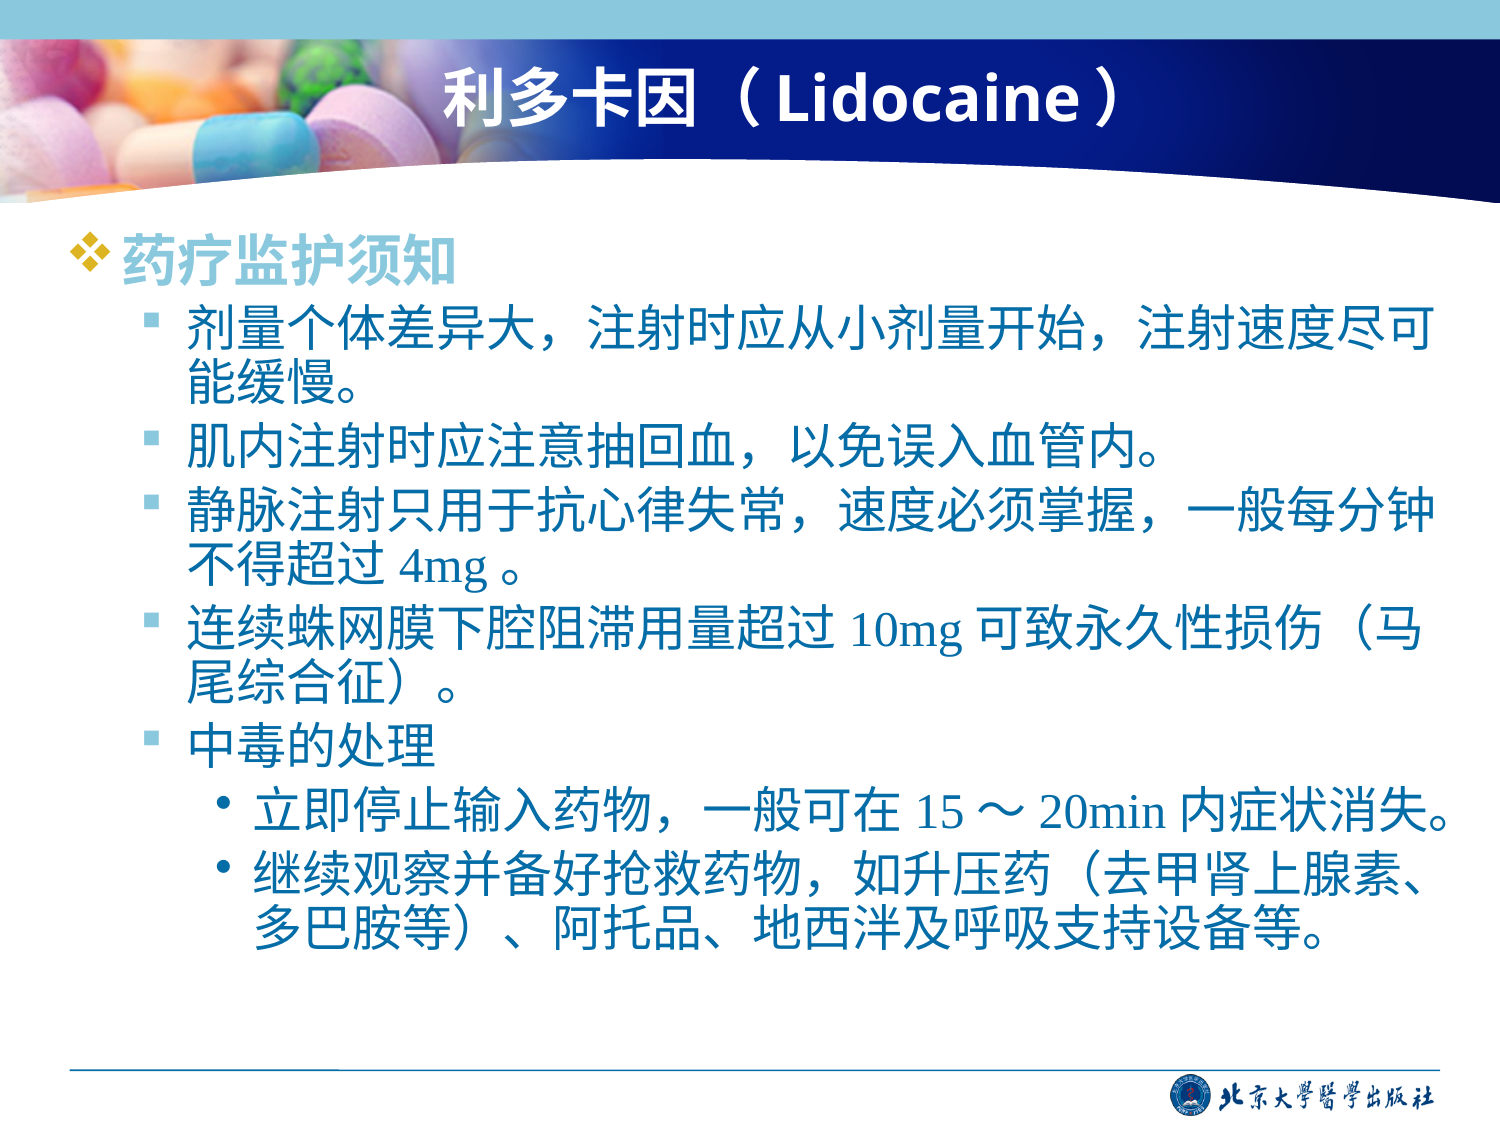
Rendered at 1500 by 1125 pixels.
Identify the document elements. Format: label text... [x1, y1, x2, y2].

picture [0, 40, 1500, 203]
title 利多卡因（Lidocaine） [137, 49, 1463, 143]
picture [1170, 1074, 1436, 1118]
list 药疗监护须知 剂量个体差异大，注射时应从小剂量开始，注射速度尽可能缓慢。 肌内注射时应注意抽回血，以免误入血管内。 静脉注射只用于抗心律失常，速度必须掌握，一般每分钟不得超过4mg。 连续蛛网膜下腔阻滞用量超过10mg可致永久性损伤（马尾综合征）。 中毒的处理 立即停止输入药物，一般可在15～20min内症状消失。 继续观察并备好抢救药物，如升压药（去甲肾上腺素、多巴胺等）、阿托品、地西泮及呼吸支持设备等。 [49, 224, 1463, 1026]
